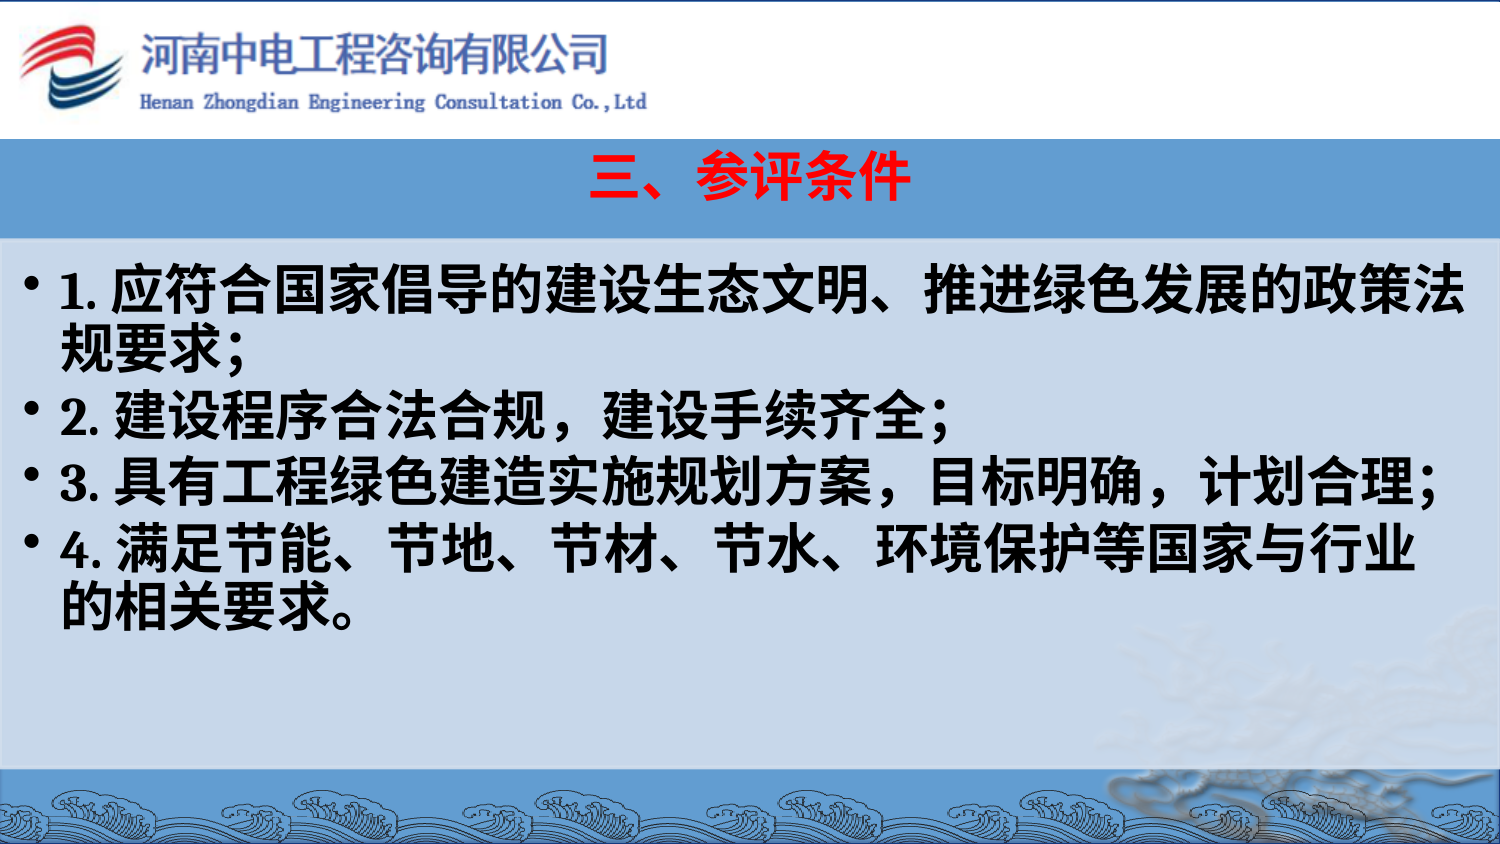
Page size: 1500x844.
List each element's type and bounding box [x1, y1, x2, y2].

picture [0, 2, 1500, 140]
text_box [0, 140, 1500, 771]
